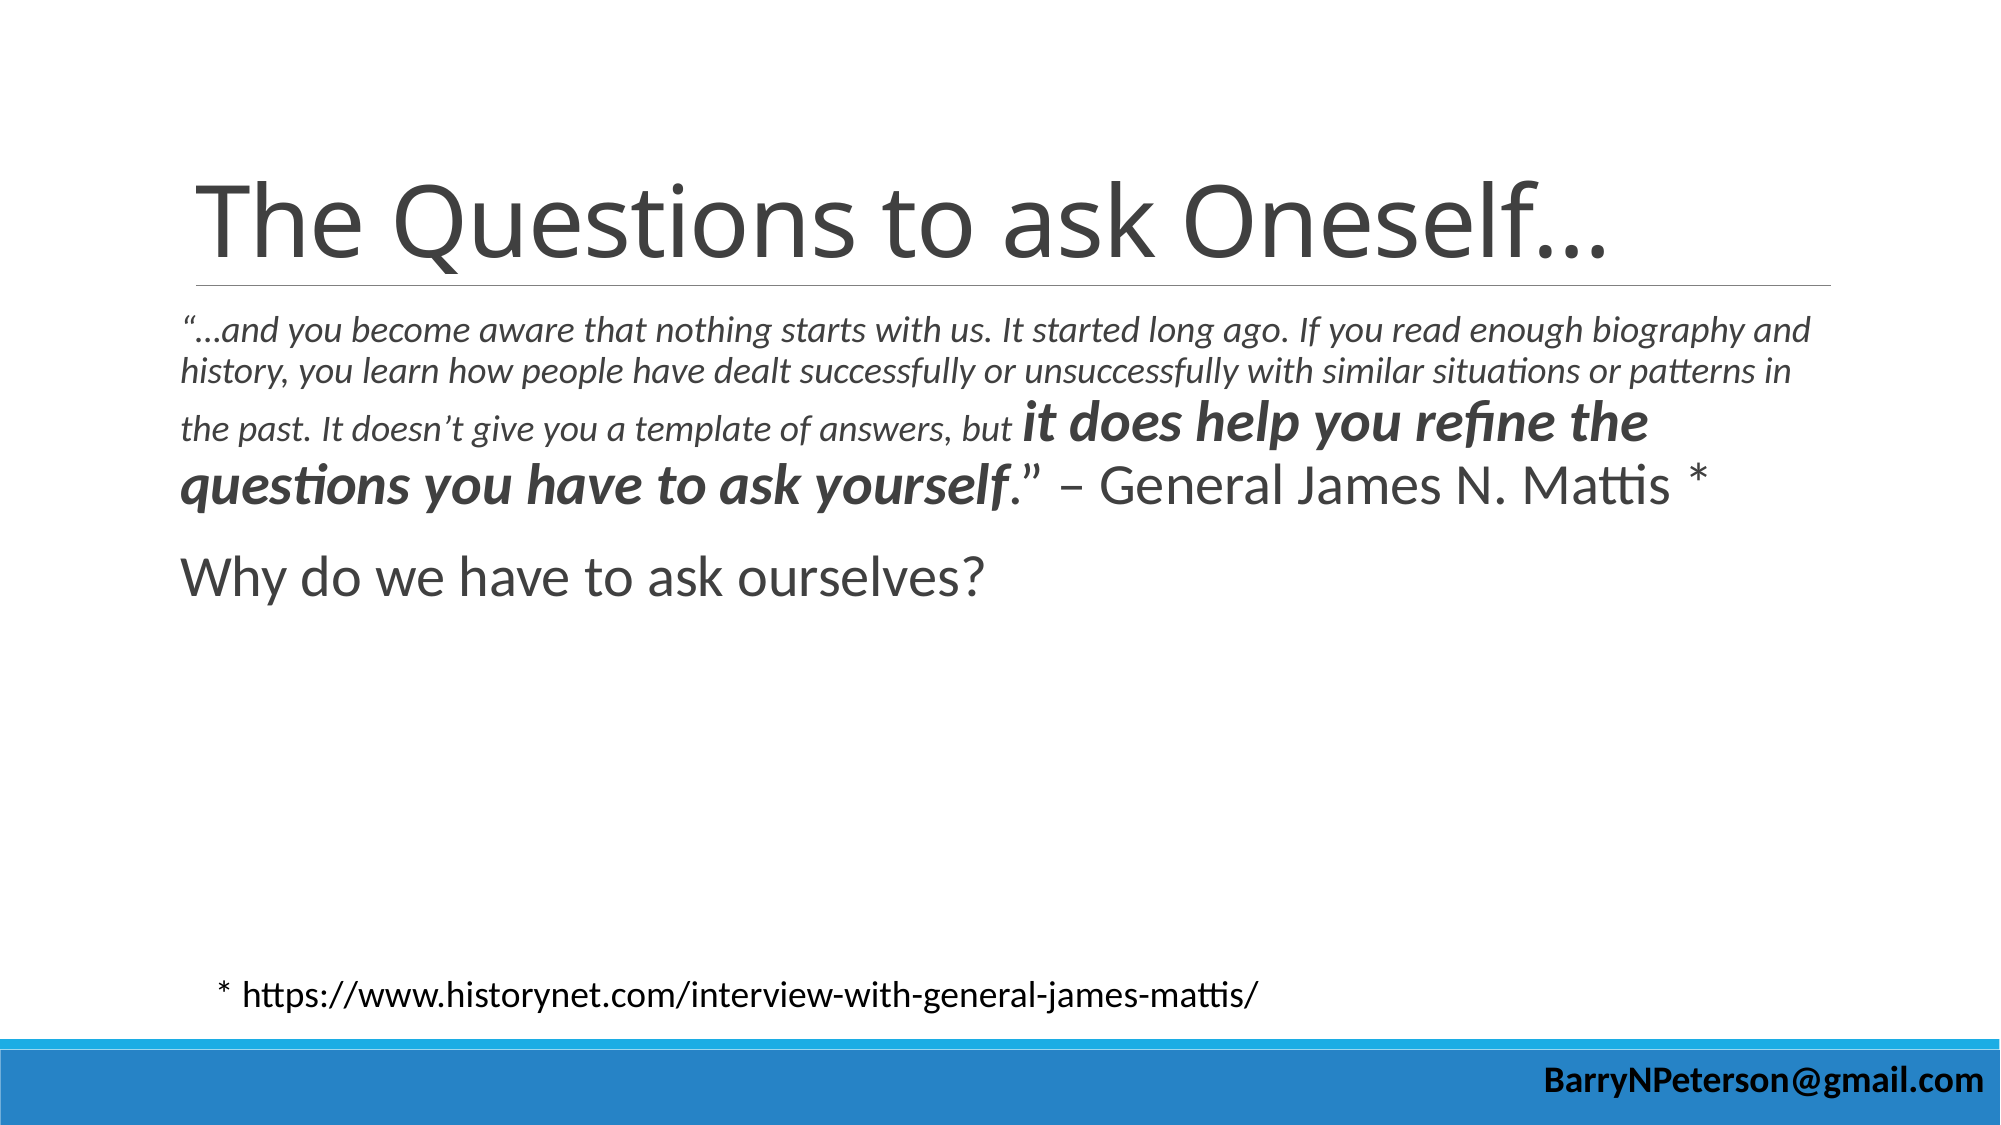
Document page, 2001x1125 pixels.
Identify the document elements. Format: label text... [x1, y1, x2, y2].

text_box * https://www.historynet.com/interview-with-general-james-mattis/ [199, 962, 1344, 1023]
text_box BarryNPeterson@gmail.com [999, 1047, 2000, 1108]
list “…and you become aware that nothing starts with us. It started long ago. If you read enough biography and history, you learn how people have dealt successfully or unsuccessfully with similar situations or patterns in the past. It doesn’t give you a template of answers, but it does help you refine the questions you have to ask yourself.” – General James N. Mattis * Why do we have to ask ourselves? [180, 302, 1830, 963]
title The Questions to ask Oneself… [180, 47, 1830, 285]
